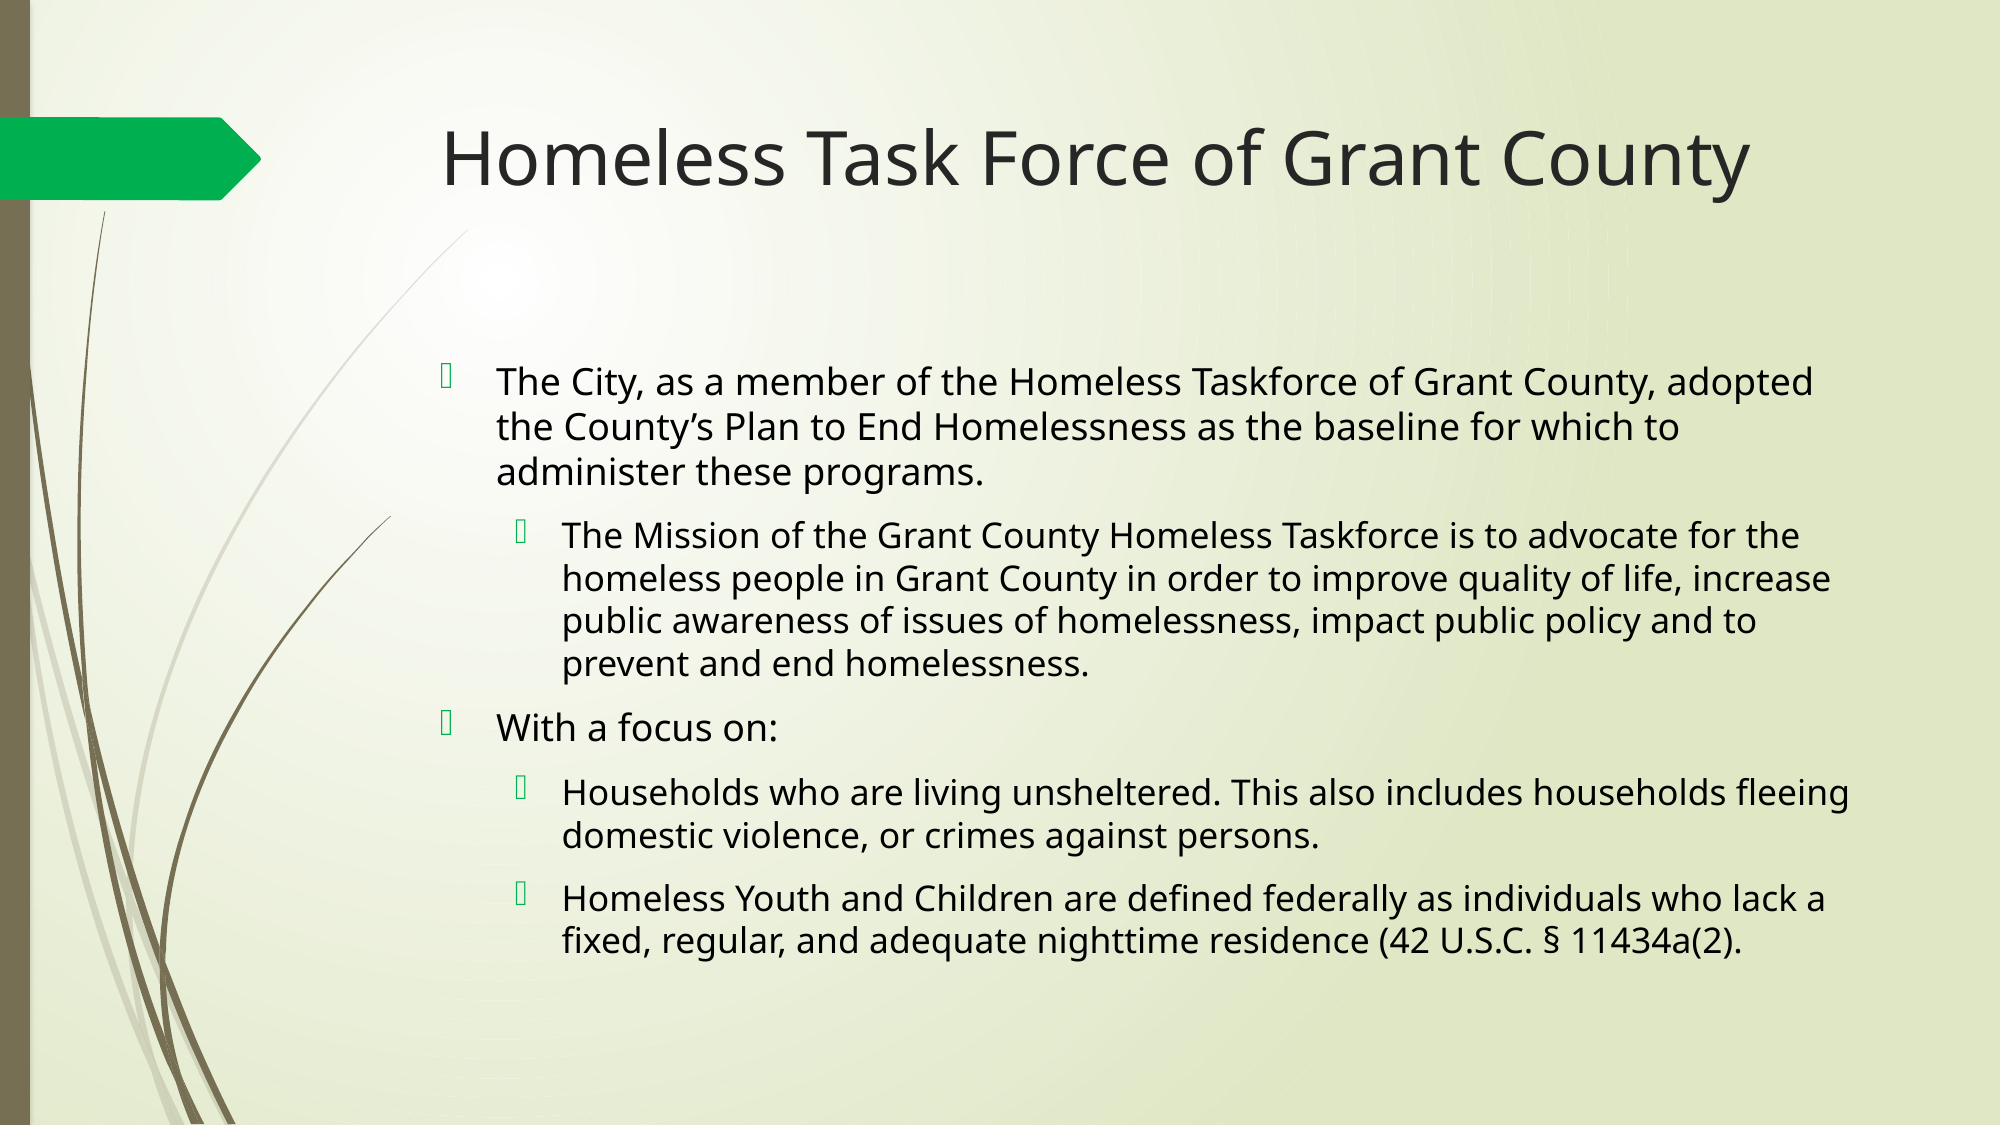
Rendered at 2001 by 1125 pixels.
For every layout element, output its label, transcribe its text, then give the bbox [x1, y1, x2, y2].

title Homeless Task Force of Grant County [425, 102, 1888, 313]
list The City, as a member of the Homeless Taskforce of Grant County, adopted the County’s Plan to End Homelessness as the baseline for which to administer these programs. The Mission of the Grant County Homeless Taskforce is to advocate for the homeless people in Grant County in order to improve quality of life, increase public awareness of issues of homelessness, impact public policy and to prevent and end homelessness. With a focus on: Households who are living unsheltered. This also includes households fleeing domestic violence, or crimes against persons. Homeless Youth and Children are defined federally as individuals who lack a fixed, regular, and adequate nighttime residence (42 U.S.C. § 11434a(2). [424, 350, 1888, 970]
